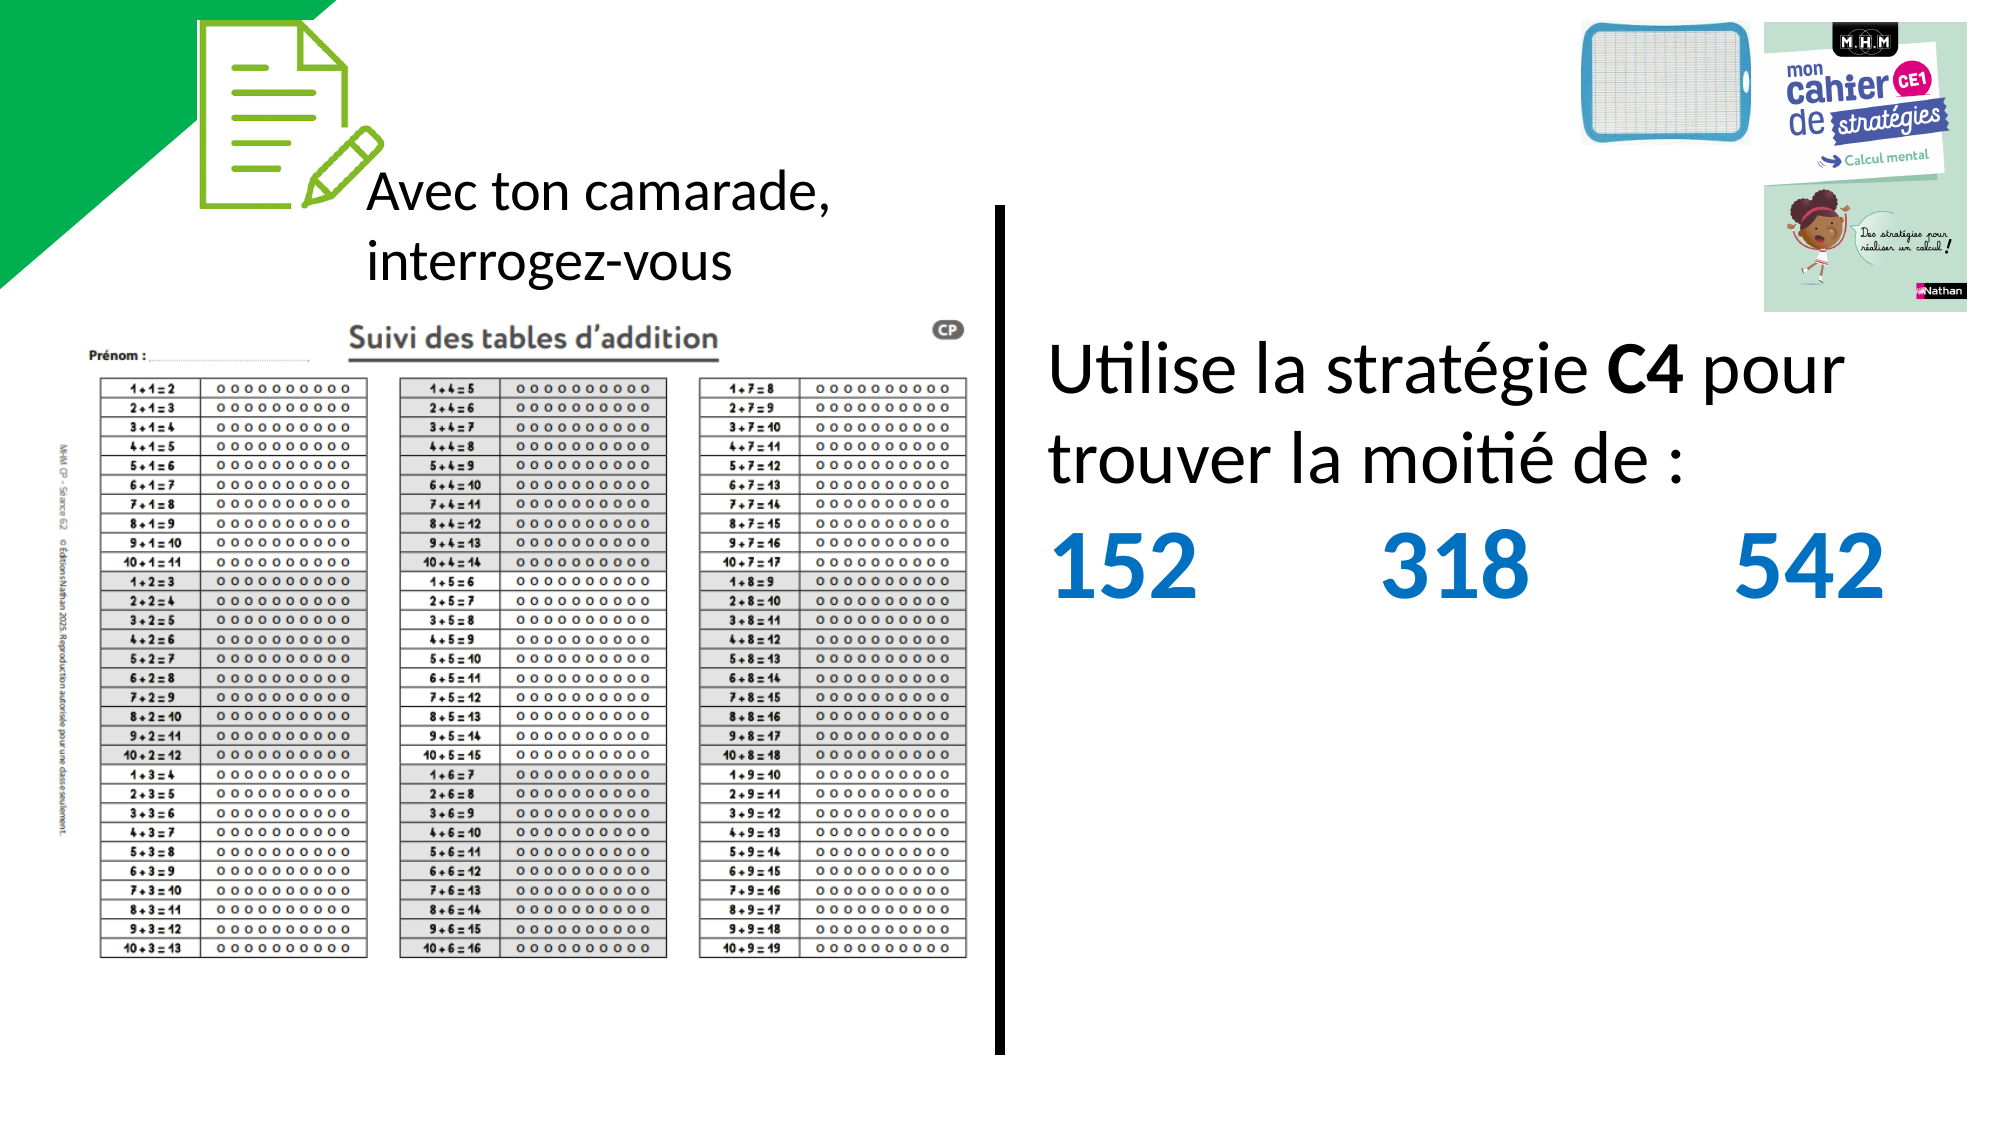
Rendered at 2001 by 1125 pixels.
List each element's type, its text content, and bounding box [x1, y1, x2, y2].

picture [1764, 22, 1967, 312]
text_box Utilise la stratégie C4 pour trouver la moitié de : 152 318 542 [1032, 311, 1909, 627]
text_box Avec ton camarade, interrogez-vous [351, 144, 902, 300]
picture [44, 312, 970, 965]
text_box [0, 0, 337, 290]
picture [1580, 20, 1752, 145]
picture [197, 20, 386, 209]
